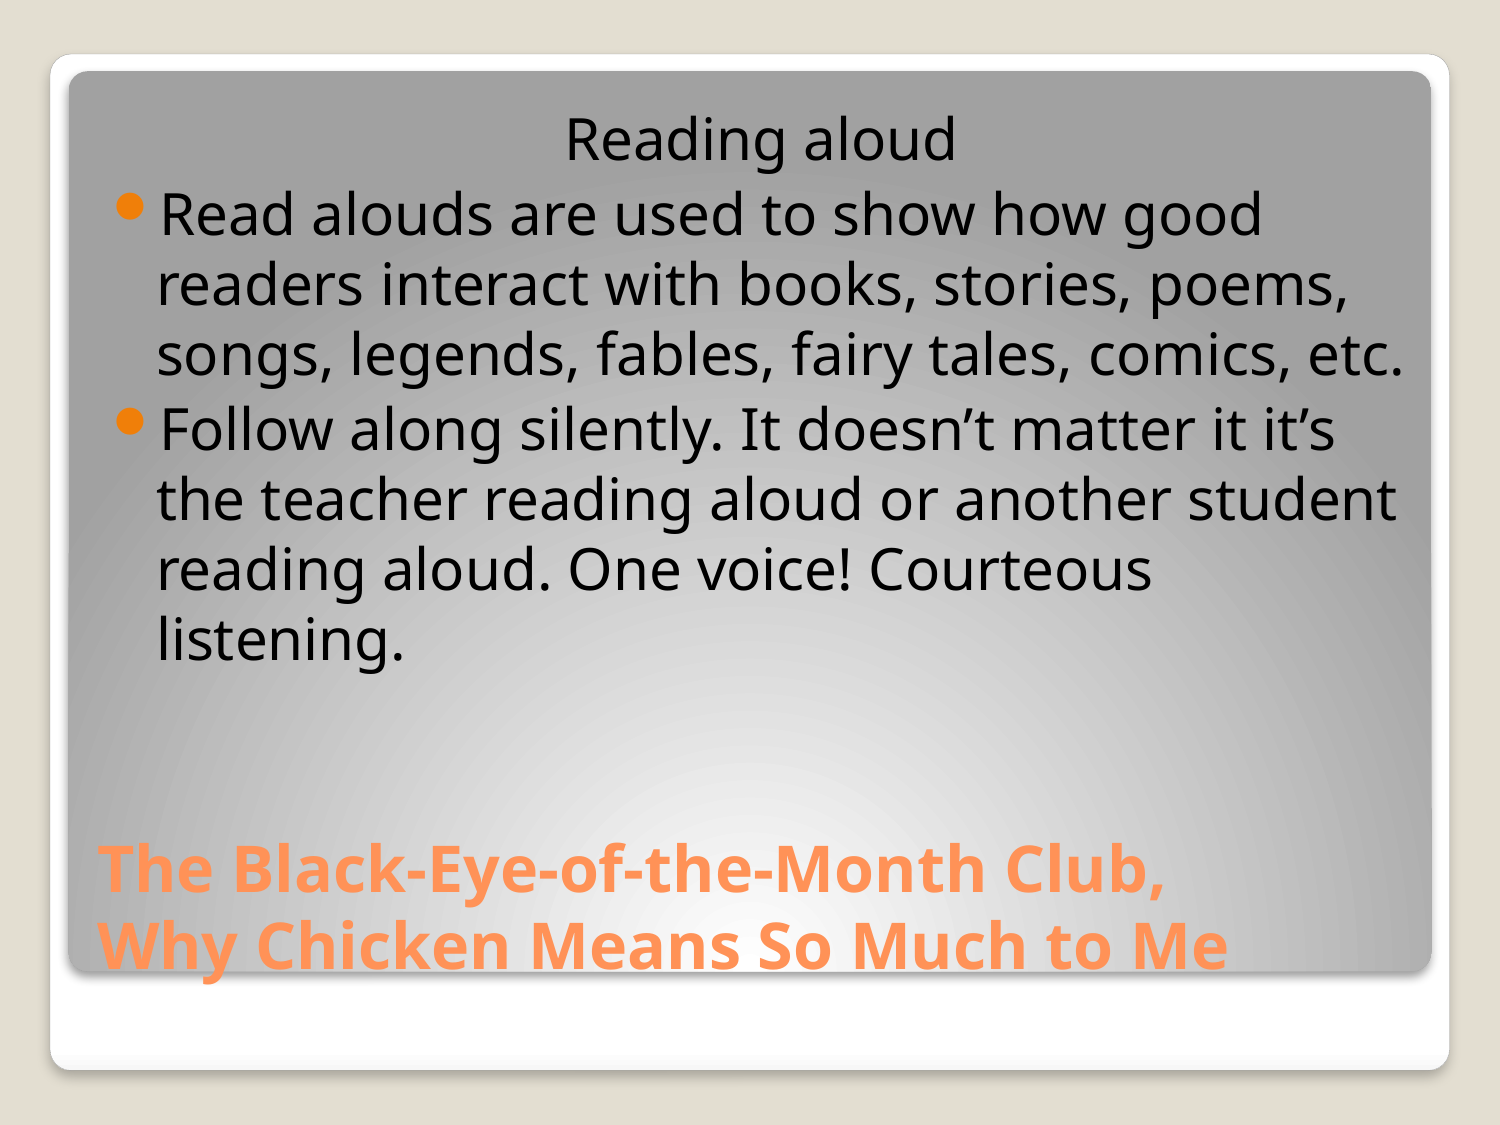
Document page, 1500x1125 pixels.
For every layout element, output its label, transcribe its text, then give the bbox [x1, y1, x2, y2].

title The Black-Eye-of-the-Month Club, Why Chicken Means So Much to Me [82, 817, 1425, 990]
list Reading aloud Read alouds are used to show how good readers interact with books, stories, poems, songs, legends, fables, fairy tales, comics, etc. Follow along silently. It doesn’t matter it it’s the teacher reading aloud or another student reading aloud. One voice! Courteous listening. [82, 86, 1425, 774]
